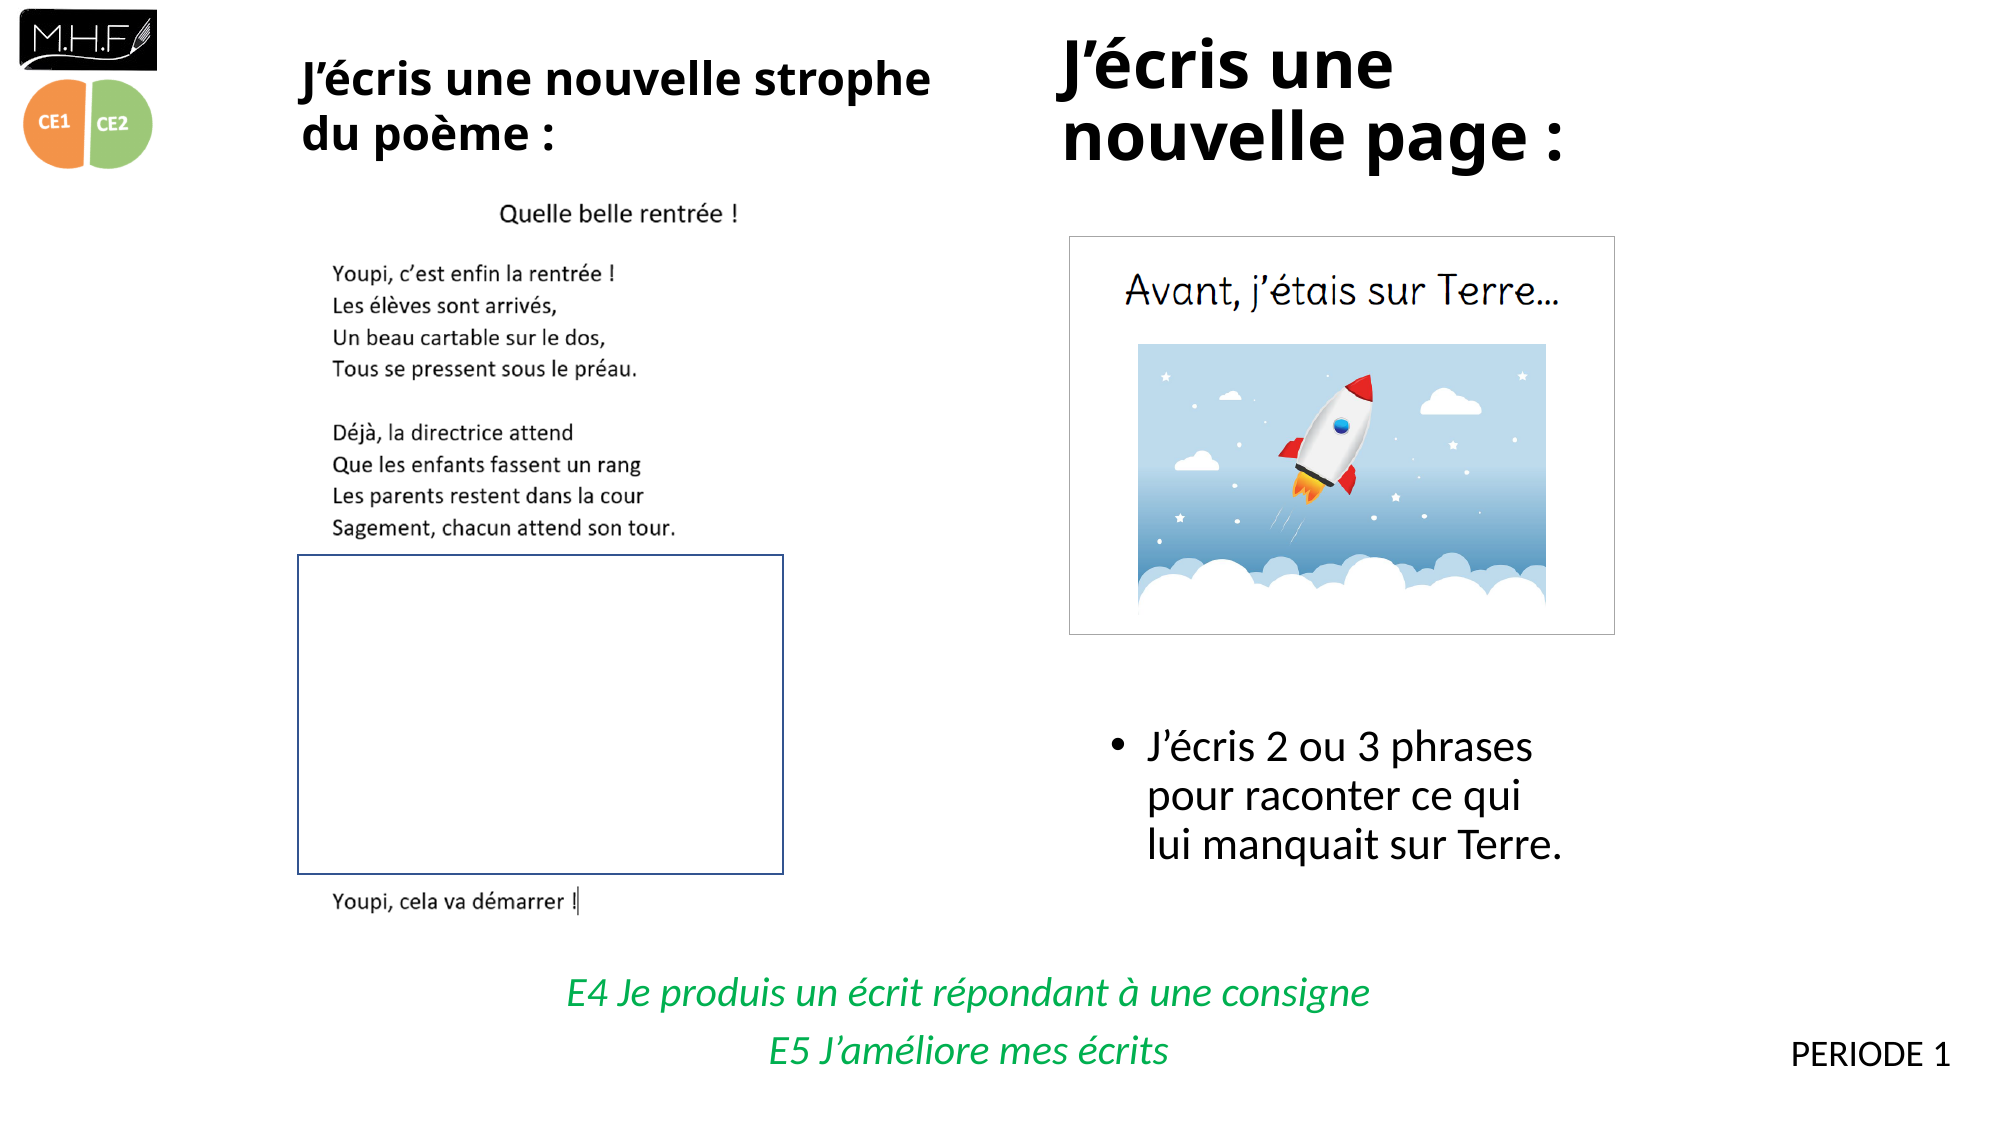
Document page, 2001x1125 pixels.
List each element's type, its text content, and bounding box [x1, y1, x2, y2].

picture [1069, 236, 1615, 635]
text_box J’écris 2 ou 3 phrases pour raconter ce qui lui manquait sur Terre. [1095, 714, 1589, 911]
title J’écris une nouvelle page : [1046, 39, 1627, 168]
picture [1, 7, 177, 207]
text_box PERIODE 1 [1675, 1021, 1967, 1082]
picture [274, 167, 821, 932]
text_box J’écris une nouvelle strophe du poème : [286, 40, 954, 168]
text_box E4 Je produis un écrit répondant à une consigne E5 J’améliore mes écrits [262, 956, 1675, 1091]
